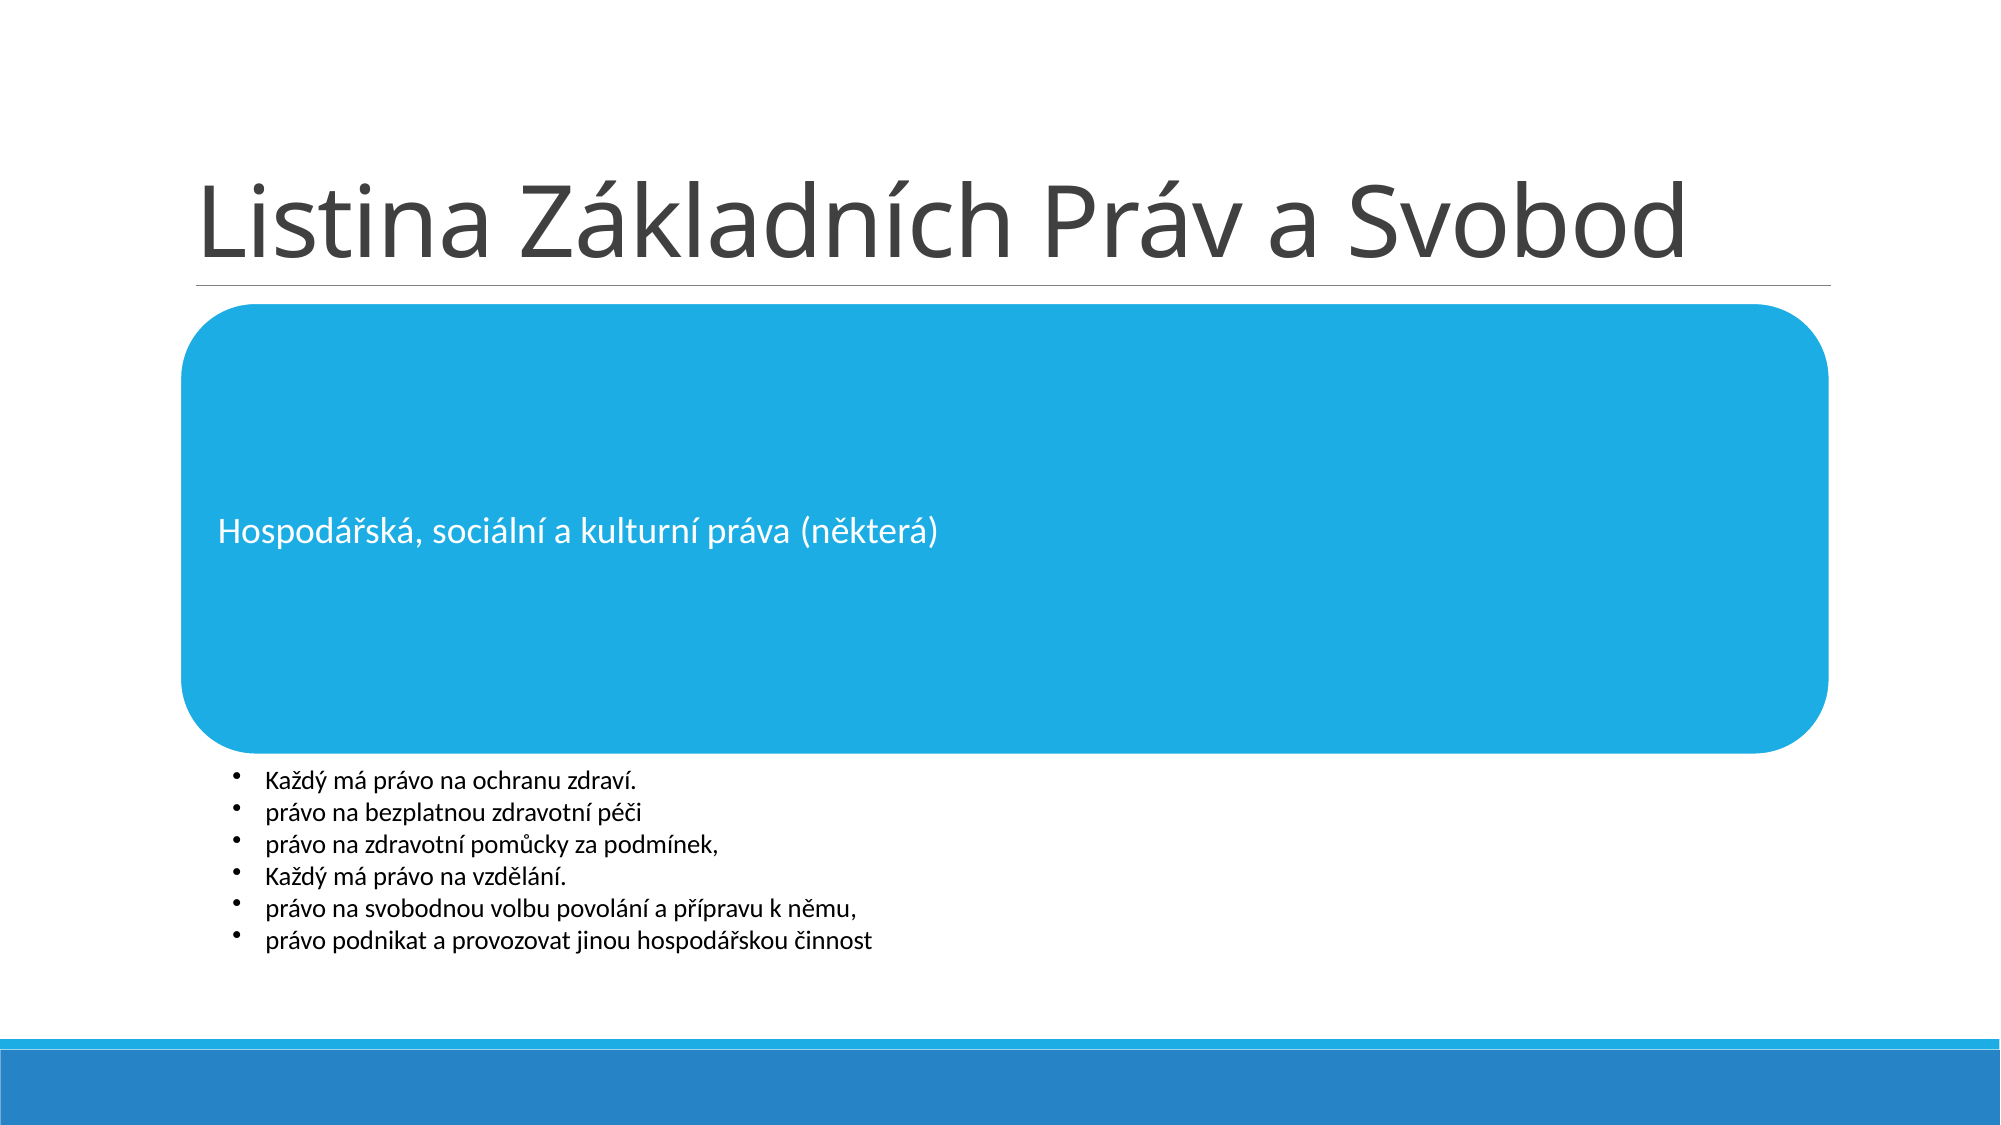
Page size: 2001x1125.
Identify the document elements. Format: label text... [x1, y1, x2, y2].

title Listina Základních Práv a Svobod [180, 47, 1830, 285]
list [179, 302, 1831, 964]
